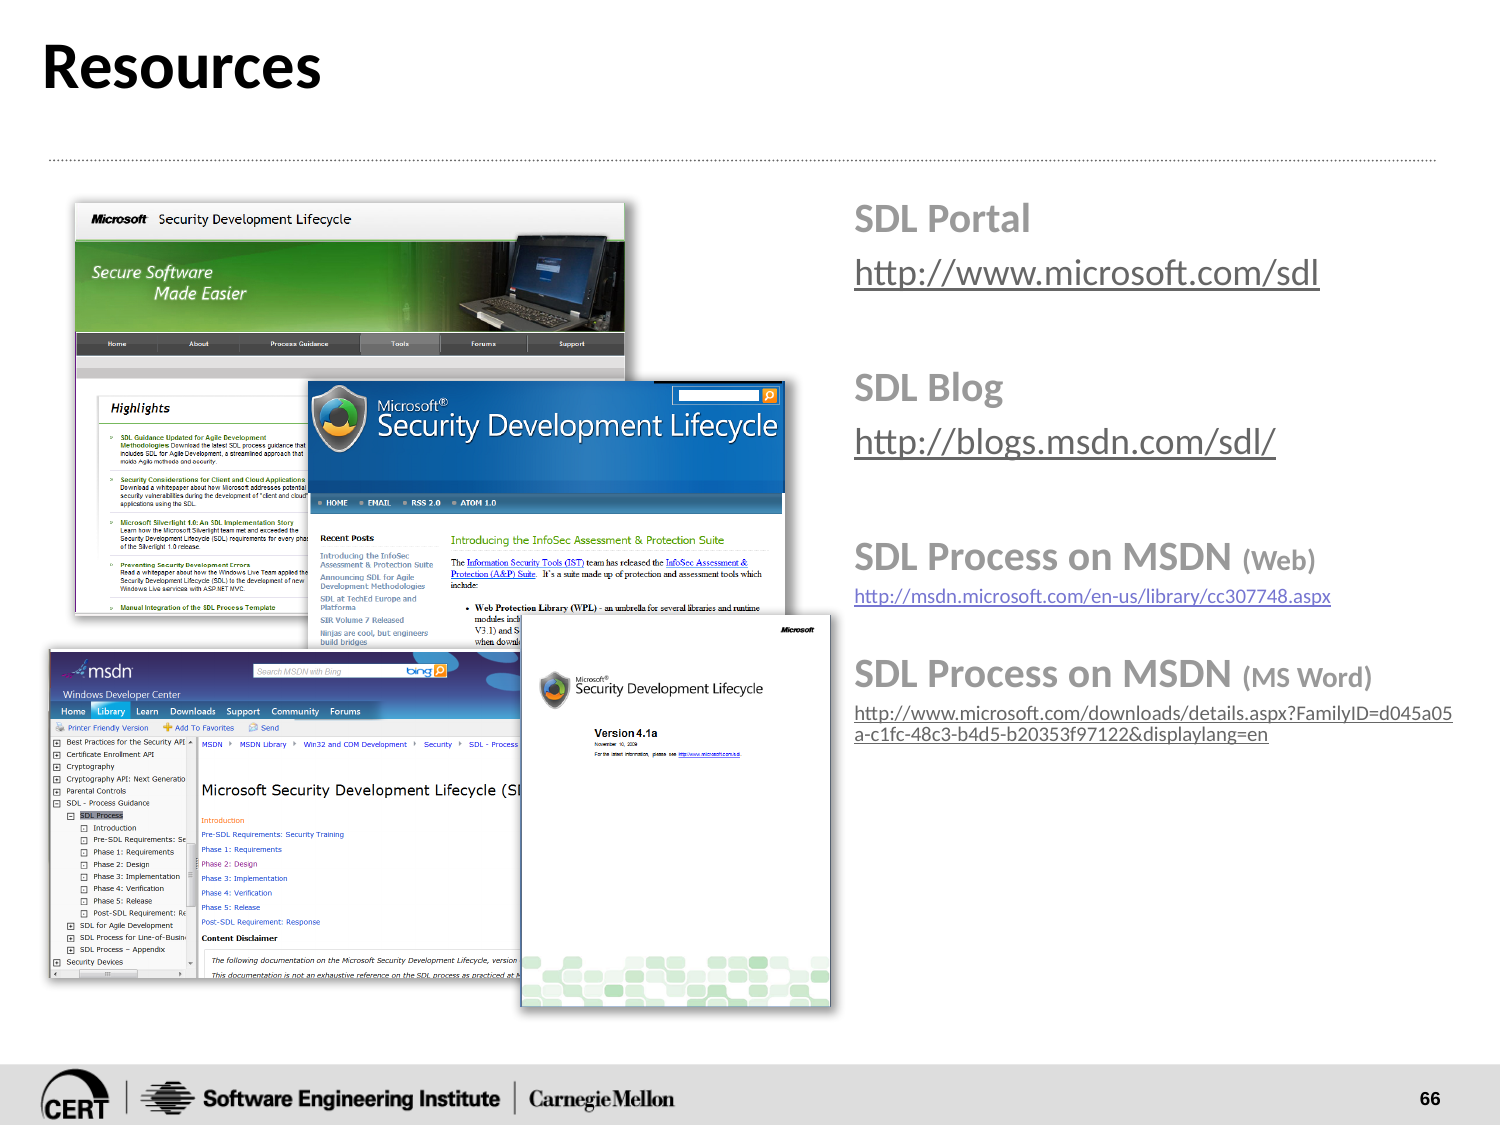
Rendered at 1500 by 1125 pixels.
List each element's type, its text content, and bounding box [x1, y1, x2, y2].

title Resources [42, 37, 1434, 155]
picture [48, 203, 831, 1008]
picture [24, 1065, 688, 1125]
text_box SDL Portal http://www.microsoft.com/sdl SDL Blog http://blogs.msdn.com/sdl/ SDL Process on MSDN (Web) http://msdn.microsoft.com/en-us/library/cc307748.aspx SDL Process on MSDN (MS Word) http://www.microsoft.com/downloads/details.aspx?FamilyID=d045a05a-c1fc-48c3-b4d5-b20353f97122&displaylang=en [839, 183, 1474, 1013]
